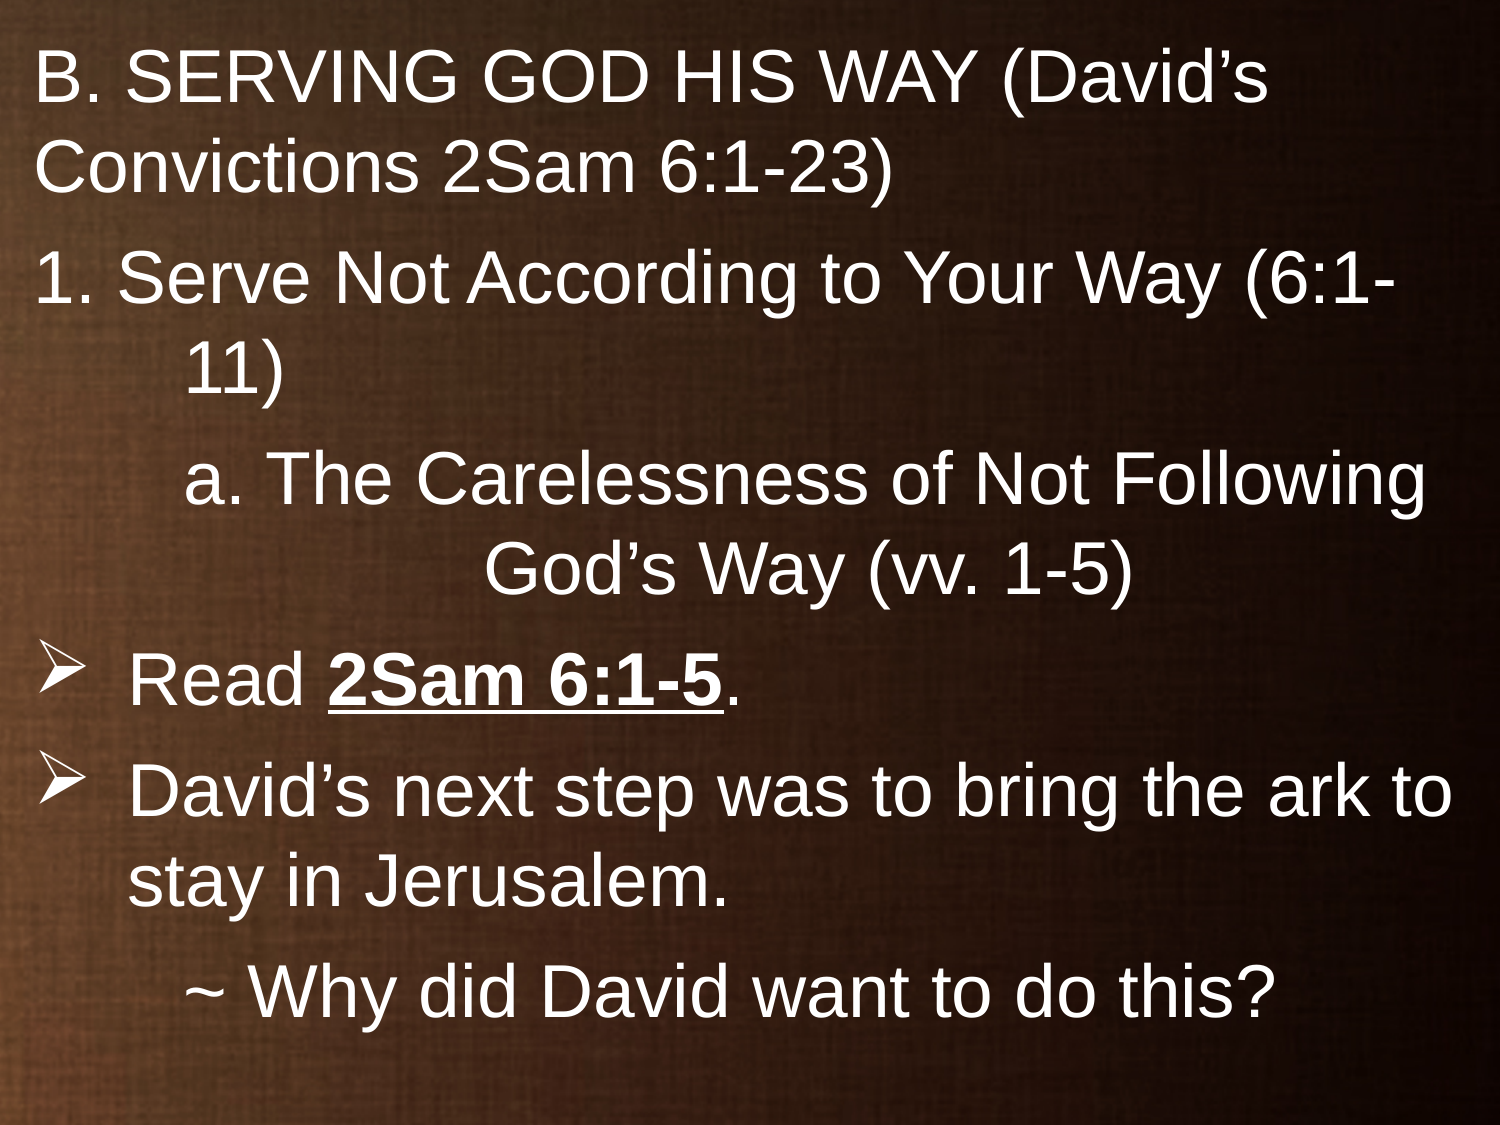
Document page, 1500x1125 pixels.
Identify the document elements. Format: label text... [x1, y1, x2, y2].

subtitle B. SERVING GOD HIS WAY (David’s Convictions 2Sam 6:1-23) 1. Serve Not According to Your Way (6:1- 11) a. The Carelessness of Not Following God’s Way (vv. 1-5) Read 2Sam 6:1-5. David’s next step was to bring the ark to stay in Jerusalem. ~ Why did David want to do this? [18, 20, 1478, 1110]
picture [0, 0, 1500, 1125]
